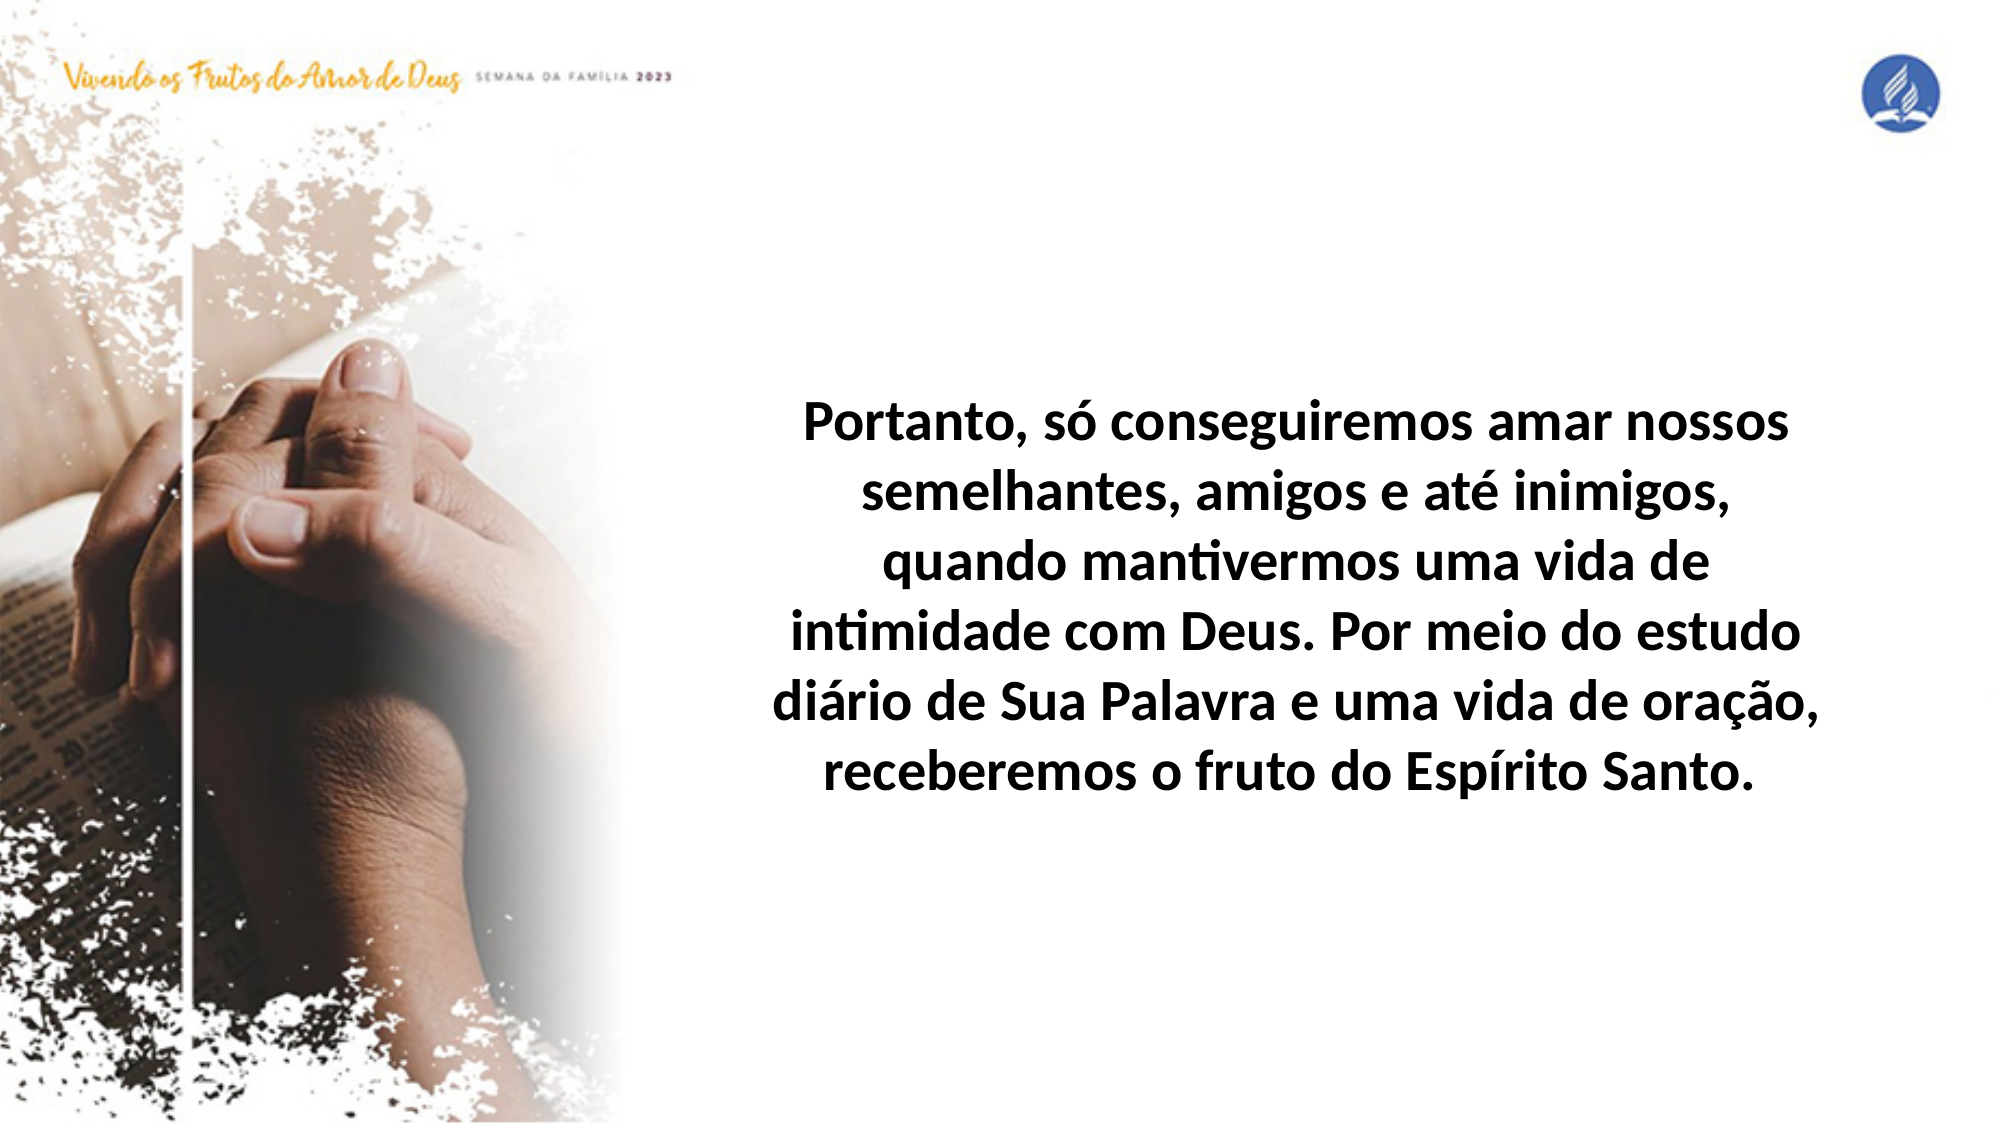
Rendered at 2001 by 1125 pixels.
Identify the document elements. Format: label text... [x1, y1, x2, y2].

text_box Portanto, só conseguiremos amar nossos semelhantes, amigos e até inimigos, quando mantivermos uma vida de intimidade com Deus. Por meio do estudo diário de Sua Palavra e uma vida de oração, receberemos o fruto do Espírito Santo. [749, 374, 1843, 810]
picture [0, 0, 2001, 1125]
